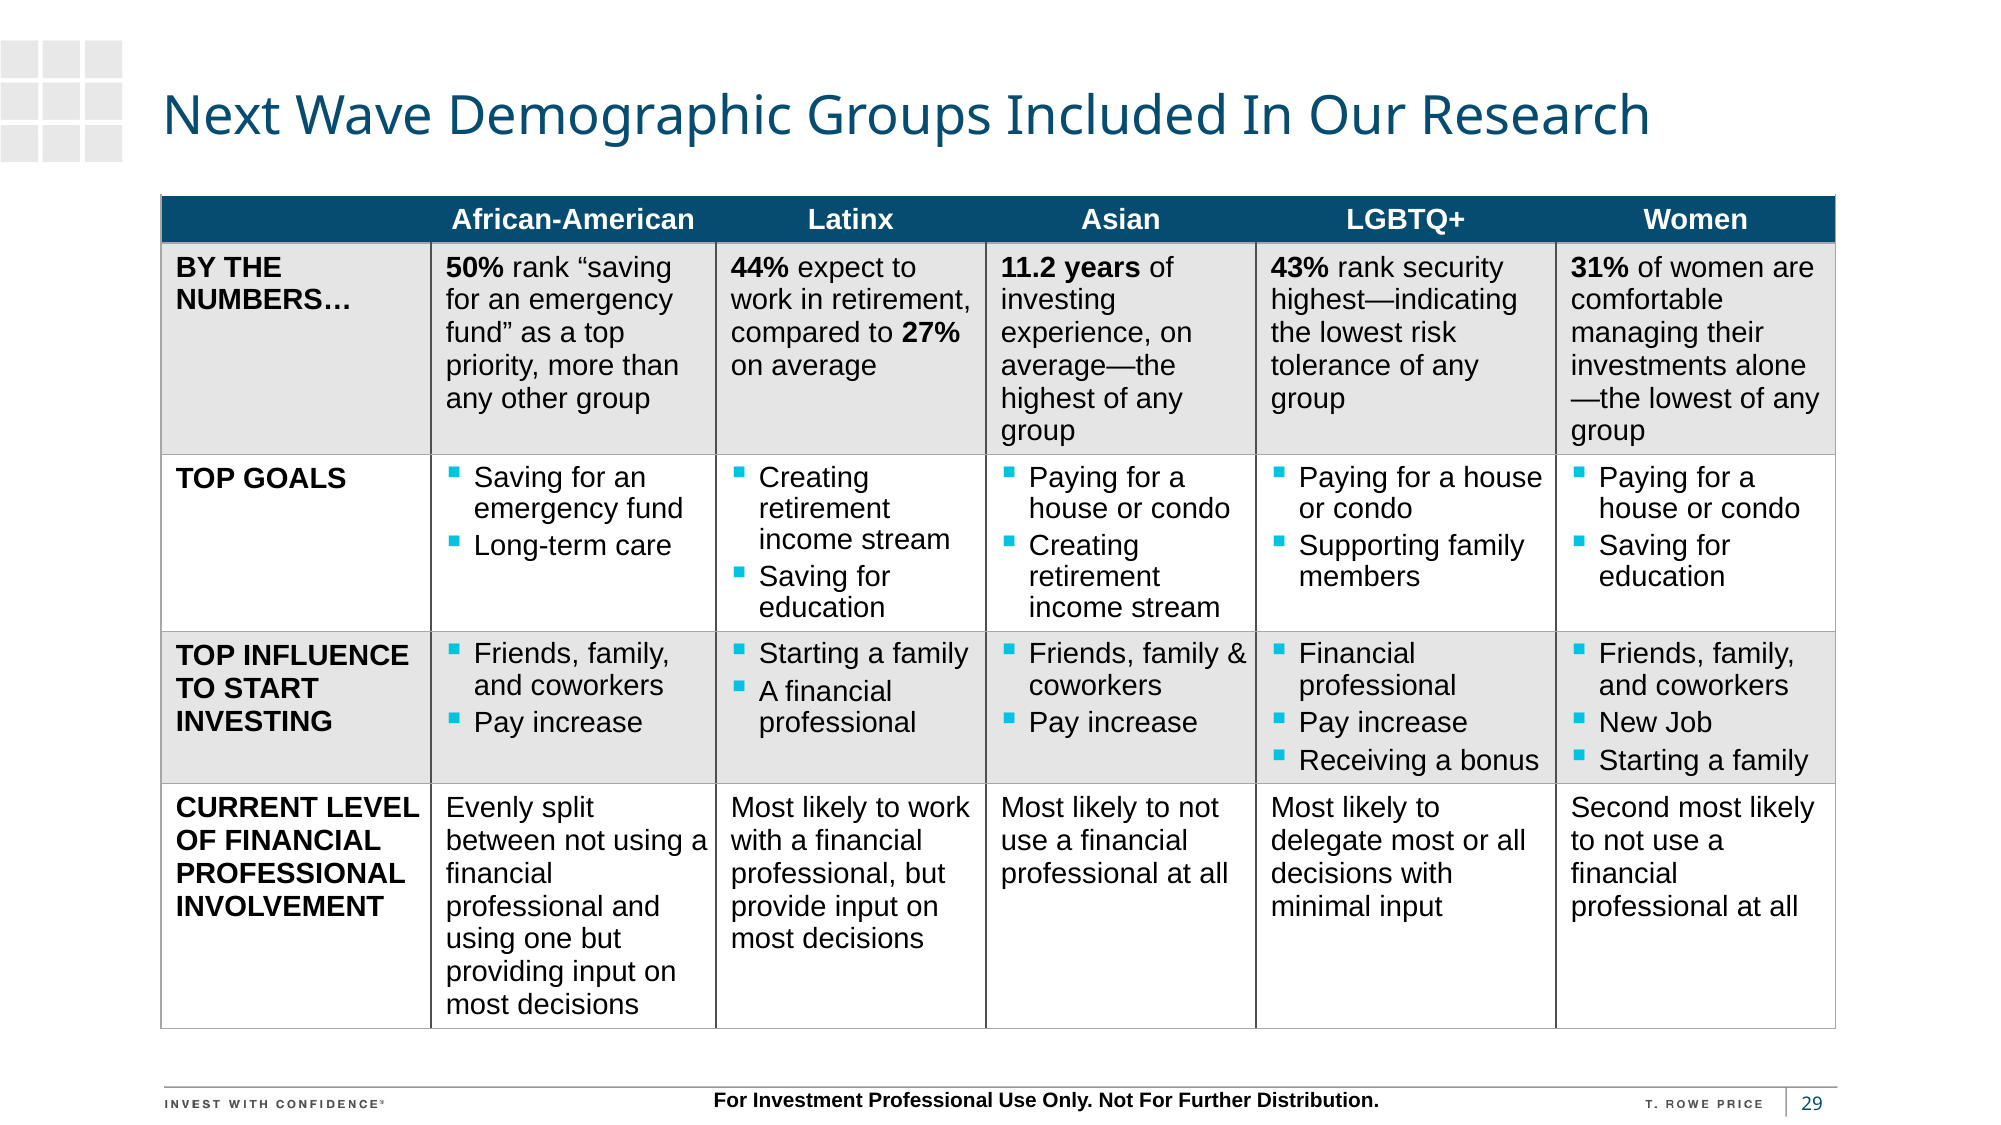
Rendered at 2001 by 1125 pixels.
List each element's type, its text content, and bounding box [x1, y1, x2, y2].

picture [0, 0, 2000, 1125]
table_cell 31% of women are comfortable managing their investments alone—the lowest of any group [1557, 244, 1835, 454]
table_cell Paying for a house or condo Creating retirement income stream [987, 455, 1255, 631]
table_cell CURRENT LEVEL OF FINANCIAL PROFESSIONAL INVOLVEMENT [162, 784, 430, 1028]
table_header [162, 196, 431, 242]
table_cell Friends, family, and coworkers New Job Starting a family [1557, 632, 1835, 783]
table_cell Friends, family & coworkers Pay increase [987, 632, 1255, 783]
table_cell Evenly split between not using a financial professional and using one but providing input on most decisions [432, 784, 715, 1028]
table_header LGBTQ+ [1256, 196, 1556, 242]
table_cell Saving for an emergency fund Long-term care [432, 455, 715, 631]
table_cell 43% rank security highest—indicating the lowest risk tolerance of any group [1257, 244, 1555, 454]
table_cell Financial professional Pay increase Receiving a bonus [1257, 632, 1555, 783]
table_cell Creating retirement income stream Saving for education [717, 455, 985, 631]
table_cell TOP INFLUENCE TO START INVESTING [162, 632, 430, 783]
title Next Wave Demographic Groups Included In Our Research [162, 56, 1838, 179]
table_cell Most likely to work with a financial professional, but provide input on most decisions [717, 784, 985, 1028]
table_cell BY THE NUMBERS… [162, 244, 430, 454]
table_cell Second most likely to not use a financial professional at all [1557, 784, 1835, 1028]
table_cell Most likely to not use a financial professional at all [987, 784, 1255, 1028]
table_header Women [1556, 196, 1835, 242]
table_header Asian [986, 196, 1256, 242]
table_cell Paying for a house or condo Saving for education [1557, 455, 1835, 631]
table_header Latinx [716, 196, 986, 242]
table_header African-American [431, 196, 716, 242]
table_cell Starting a family A financial professional [717, 632, 985, 783]
table_cell Paying for a house or condo Supporting family members [1257, 455, 1555, 631]
table_cell 44% expect to work in retirement, compared to 27% on average [717, 244, 985, 454]
table_cell 11.2 years of investing experience, on average—the highest of any group [987, 244, 1255, 454]
table_cell 50% rank “saving for an emergency fund” as a top priority, more than any other group [432, 244, 715, 454]
table_cell Most likely to delegate most or all decisions with minimal input [1257, 784, 1555, 1028]
table_cell Friends, family, and coworkers Pay increase [432, 632, 715, 783]
table_cell TOP GOALS [162, 455, 430, 631]
